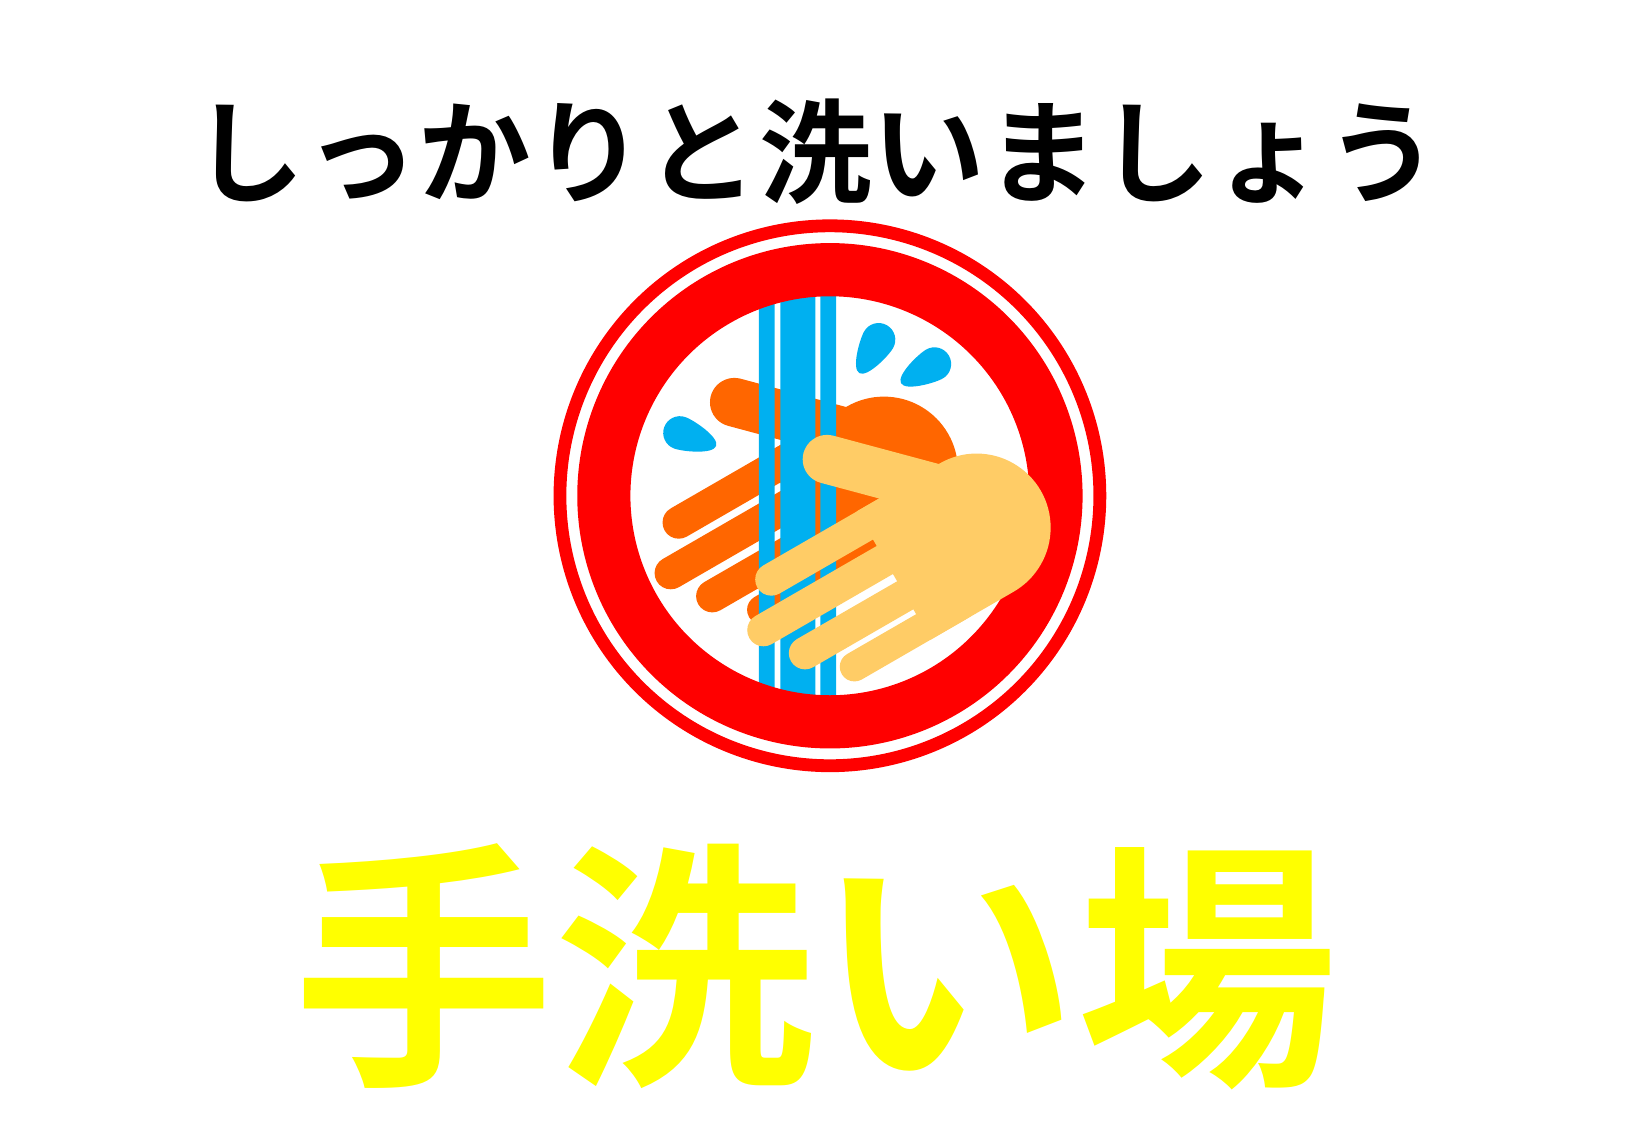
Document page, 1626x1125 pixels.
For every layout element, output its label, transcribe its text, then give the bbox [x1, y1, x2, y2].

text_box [553, 219, 1107, 773]
text_box 手洗い場 [37, 797, 1595, 1125]
text_box しっかりと洗いましょう [44, 74, 1588, 224]
